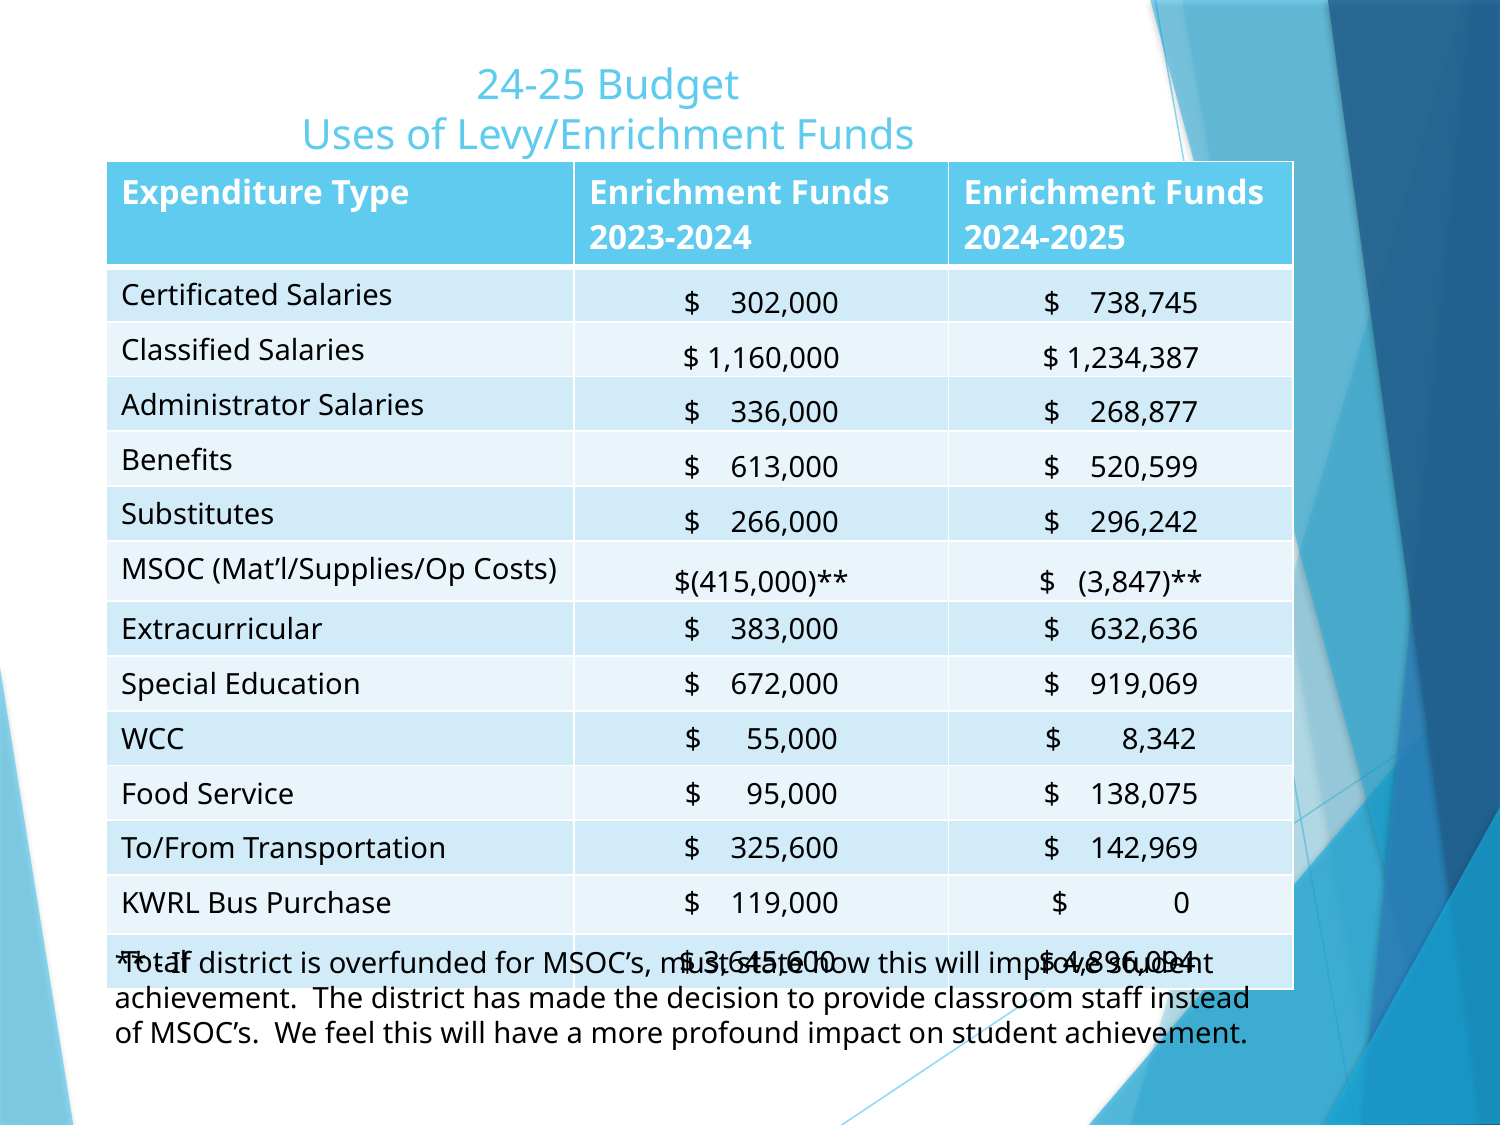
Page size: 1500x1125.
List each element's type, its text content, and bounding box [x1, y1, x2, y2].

table_cell Extracurricular [107, 602, 573, 655]
table_cell Certificated Salaries [107, 270, 573, 321]
table_cell $ 138,075 [949, 766, 1292, 819]
table_cell Benefits [107, 432, 573, 485]
table_cell $ 336,000 [575, 377, 948, 430]
table_cell $ 142,969 [949, 821, 1292, 874]
table_cell $ 296,242 [949, 487, 1292, 540]
table_cell WCC [107, 712, 573, 765]
table_cell $ 672,000 [575, 657, 948, 710]
table_header Enrichment Funds 2024-2025 [949, 162, 1292, 264]
table_cell $ 95,000 [575, 766, 948, 819]
table_header Enrichment Funds 2023-2024 [575, 162, 948, 264]
table_cell $ (3,847)** [949, 542, 1292, 600]
table_cell $ 55,000 [575, 712, 948, 765]
table_cell To/From Transportation [107, 821, 573, 874]
table_cell $ 613,000 [575, 432, 948, 485]
table_cell $ 266,000 [575, 487, 948, 540]
table_cell Special Education [107, 657, 573, 710]
table_cell Classified Salaries [107, 323, 573, 376]
table_cell Food Service [107, 766, 573, 819]
title 24-25 Budget Uses of Levy/Enrichment Funds [87, 50, 1129, 150]
table_cell $ 520,599 [949, 432, 1292, 485]
table_cell $ 1,234,387 [949, 323, 1292, 376]
table_cell Administrator Salaries [107, 377, 573, 430]
table_cell KWRL Bus Purchase [107, 876, 573, 933]
table_cell $ 738,745 [949, 270, 1292, 321]
table_cell $ 302,000 [575, 270, 948, 321]
text_box [849, 937, 1450, 1100]
table_cell $ 632,636 [949, 602, 1292, 655]
table_cell $ 383,000 [575, 602, 948, 655]
table_cell $ 119,000 [575, 876, 948, 933]
table_cell $ 268,877 [949, 377, 1292, 430]
table_cell $ 919,069 [949, 657, 1292, 710]
table_cell Substitutes [107, 487, 573, 540]
table_cell $(415,000)** [575, 542, 948, 600]
text_box ** - If district is overfunded for MSOC’s, must state how this will improve student achievement. The district has made the decision to provide classroom staff instead of MSOC’s. We feel this will have a more profound impact on student achievement. [99, 937, 1288, 1058]
table_cell $ 325,600 [575, 821, 948, 874]
table_cell $ 8,342 [949, 712, 1292, 765]
table_cell $ 0 [949, 876, 1292, 933]
table_header Expenditure Type [107, 162, 573, 264]
table_cell MSOC (Mat’l/Supplies/Op Costs) [107, 542, 573, 600]
table_cell $ 1,160,000 [575, 323, 948, 376]
